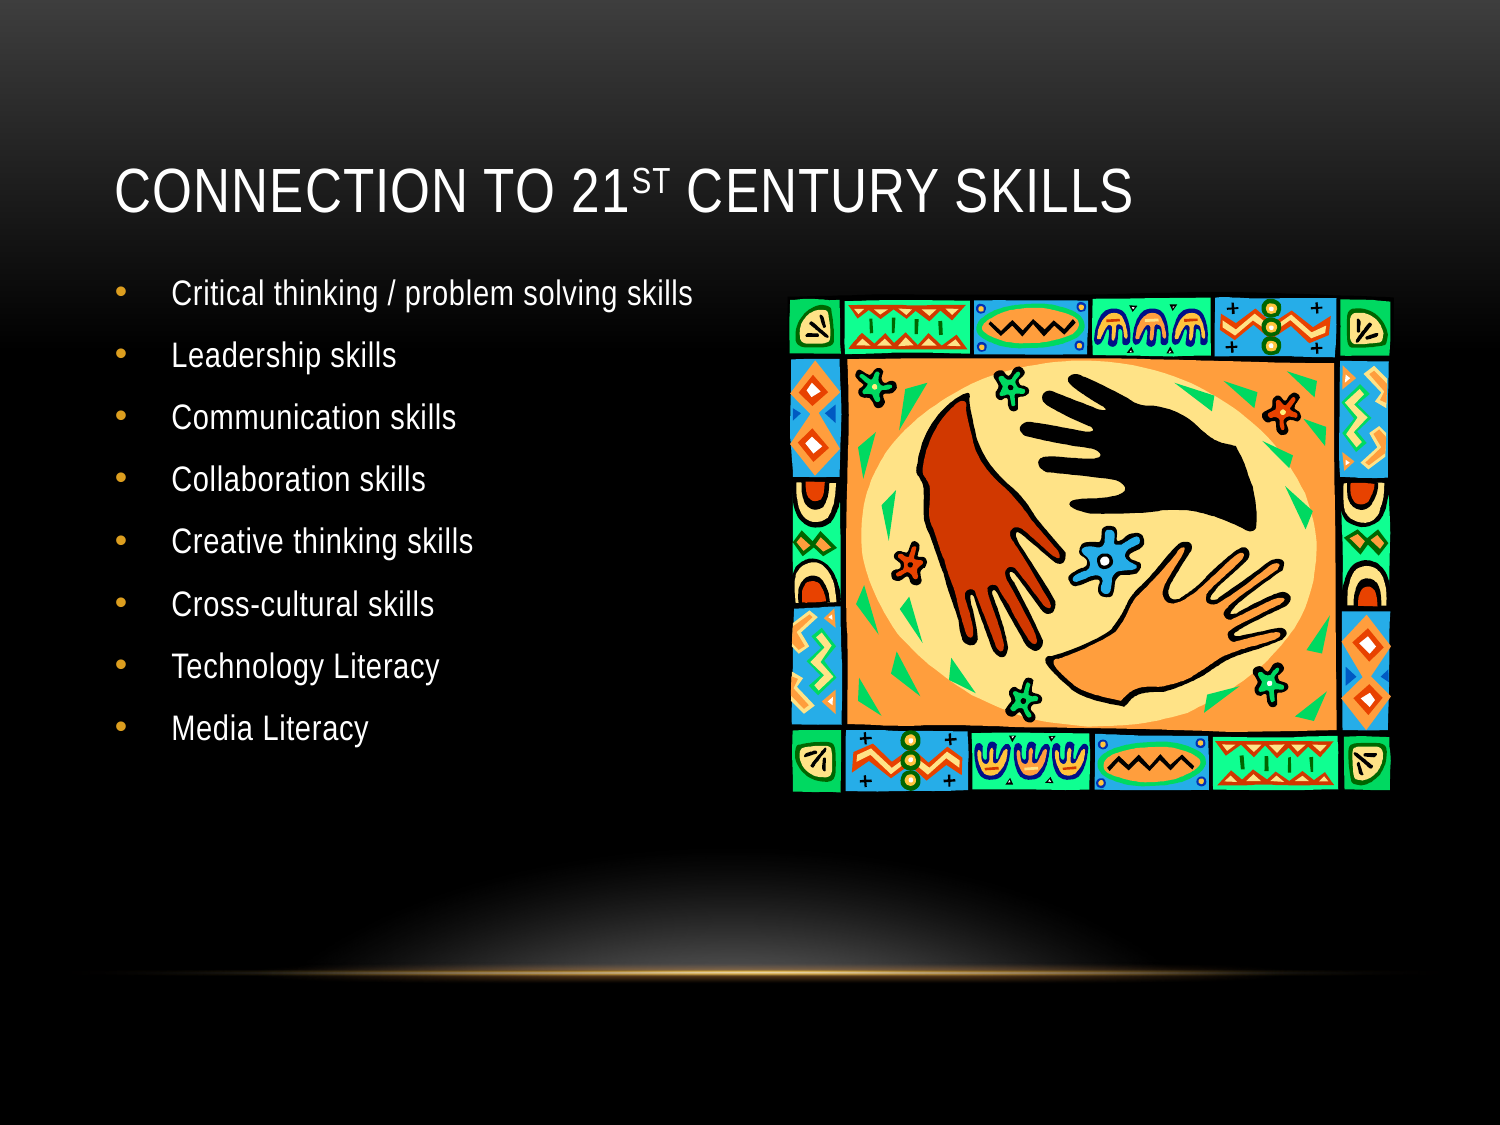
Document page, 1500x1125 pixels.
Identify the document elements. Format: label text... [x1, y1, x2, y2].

title Connection to 21st century skills [99, 45, 1400, 233]
picture [0, 0, 1500, 1125]
list Critical thinking / problem solving skills Leadership skills Communication skills Collaboration skills Creative thinking skills Cross-cultural skills Technology Literacy Media Literacy [99, 262, 1400, 938]
